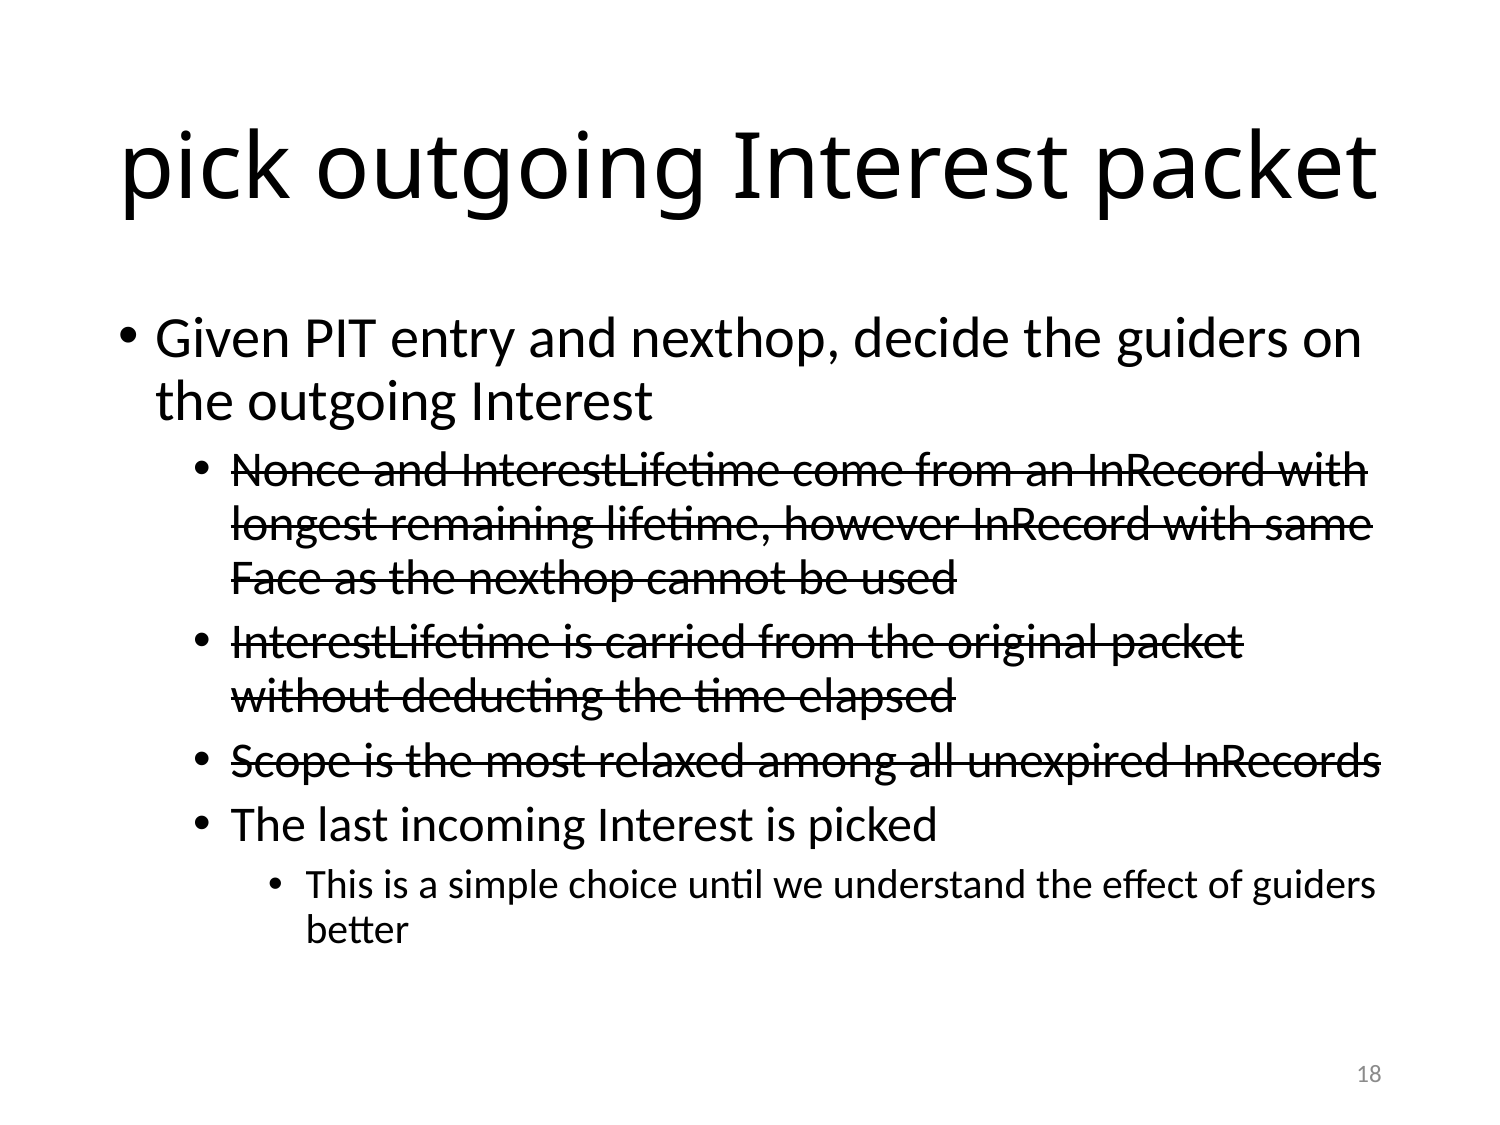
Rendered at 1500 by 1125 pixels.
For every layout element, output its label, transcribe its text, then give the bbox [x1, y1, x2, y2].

list Given PIT entry and nexthop, decide the guiders on the outgoing Interest Nonce and InterestLifetime come from an InRecord with longest remaining lifetime, however InRecord with same Face as the nexthop cannot be used InterestLifetime is carried from the original packet without deducting the time elapsed Scope is the most relaxed among all unexpired InRecords The last incoming Interest is picked This is a simple choice until we understand the effect of guiders better [103, 299, 1397, 1014]
title pick outgoing Interest packet [103, 59, 1397, 278]
slide_number 18 [1059, 1042, 1397, 1103]
